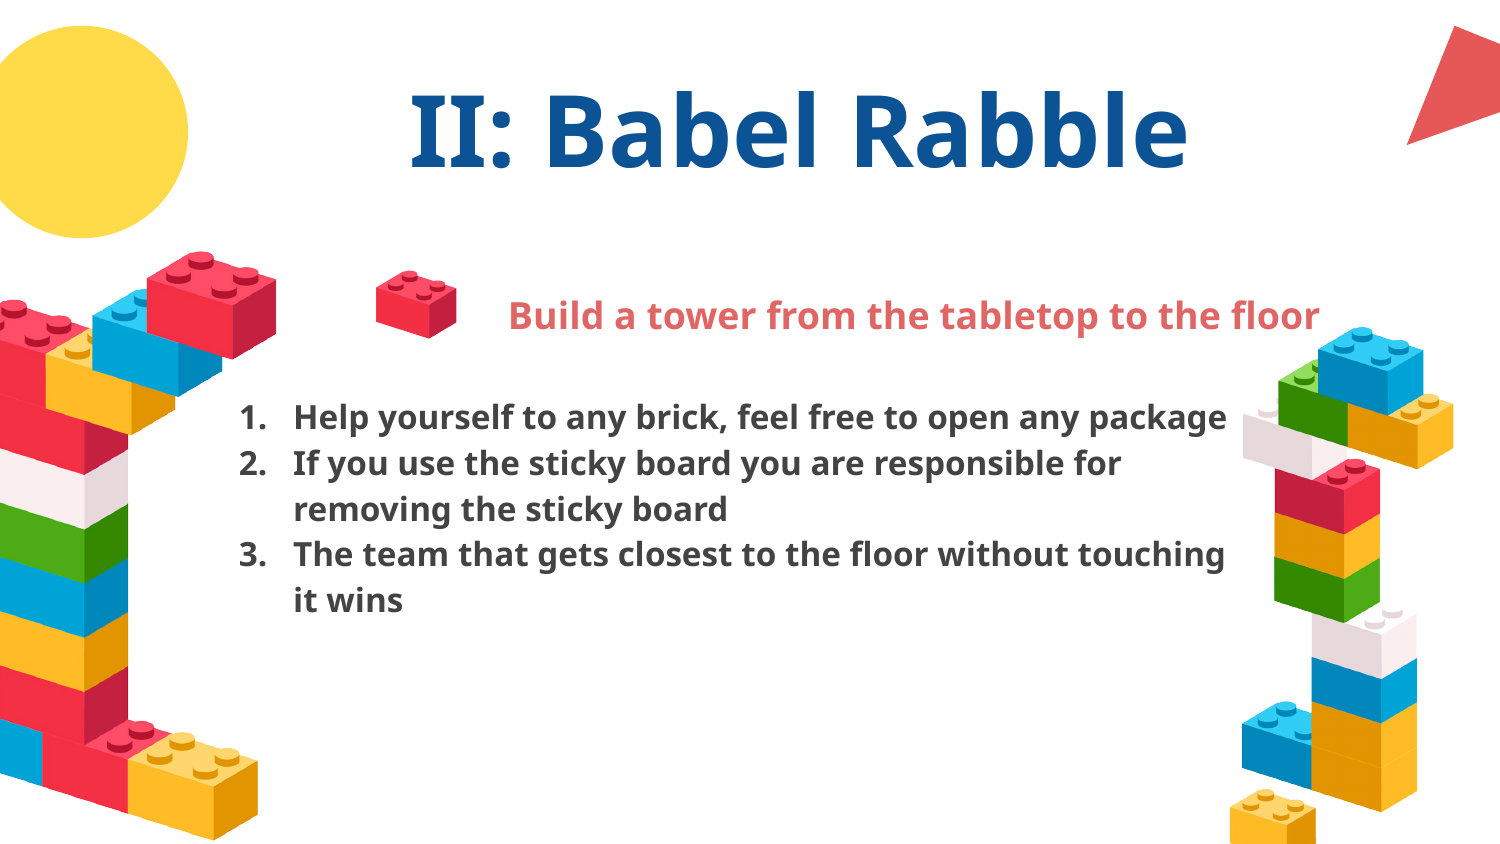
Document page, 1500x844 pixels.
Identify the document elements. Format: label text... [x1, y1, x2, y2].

text_box [1406, 25, 1500, 146]
picture [374, 269, 468, 346]
picture [1229, 325, 1454, 844]
list Help yourself to any brick, feel free to open any package If you use the sticky board you are responsible for removing the sticky board The team that gets closest to the floor without touching it wins [281, 375, 1235, 717]
text_box [0, 25, 189, 239]
picture [0, 249, 277, 842]
title II: Babel Rabble [375, 52, 1226, 203]
list Build a tower from the tabletop to the floor [467, 270, 1363, 375]
